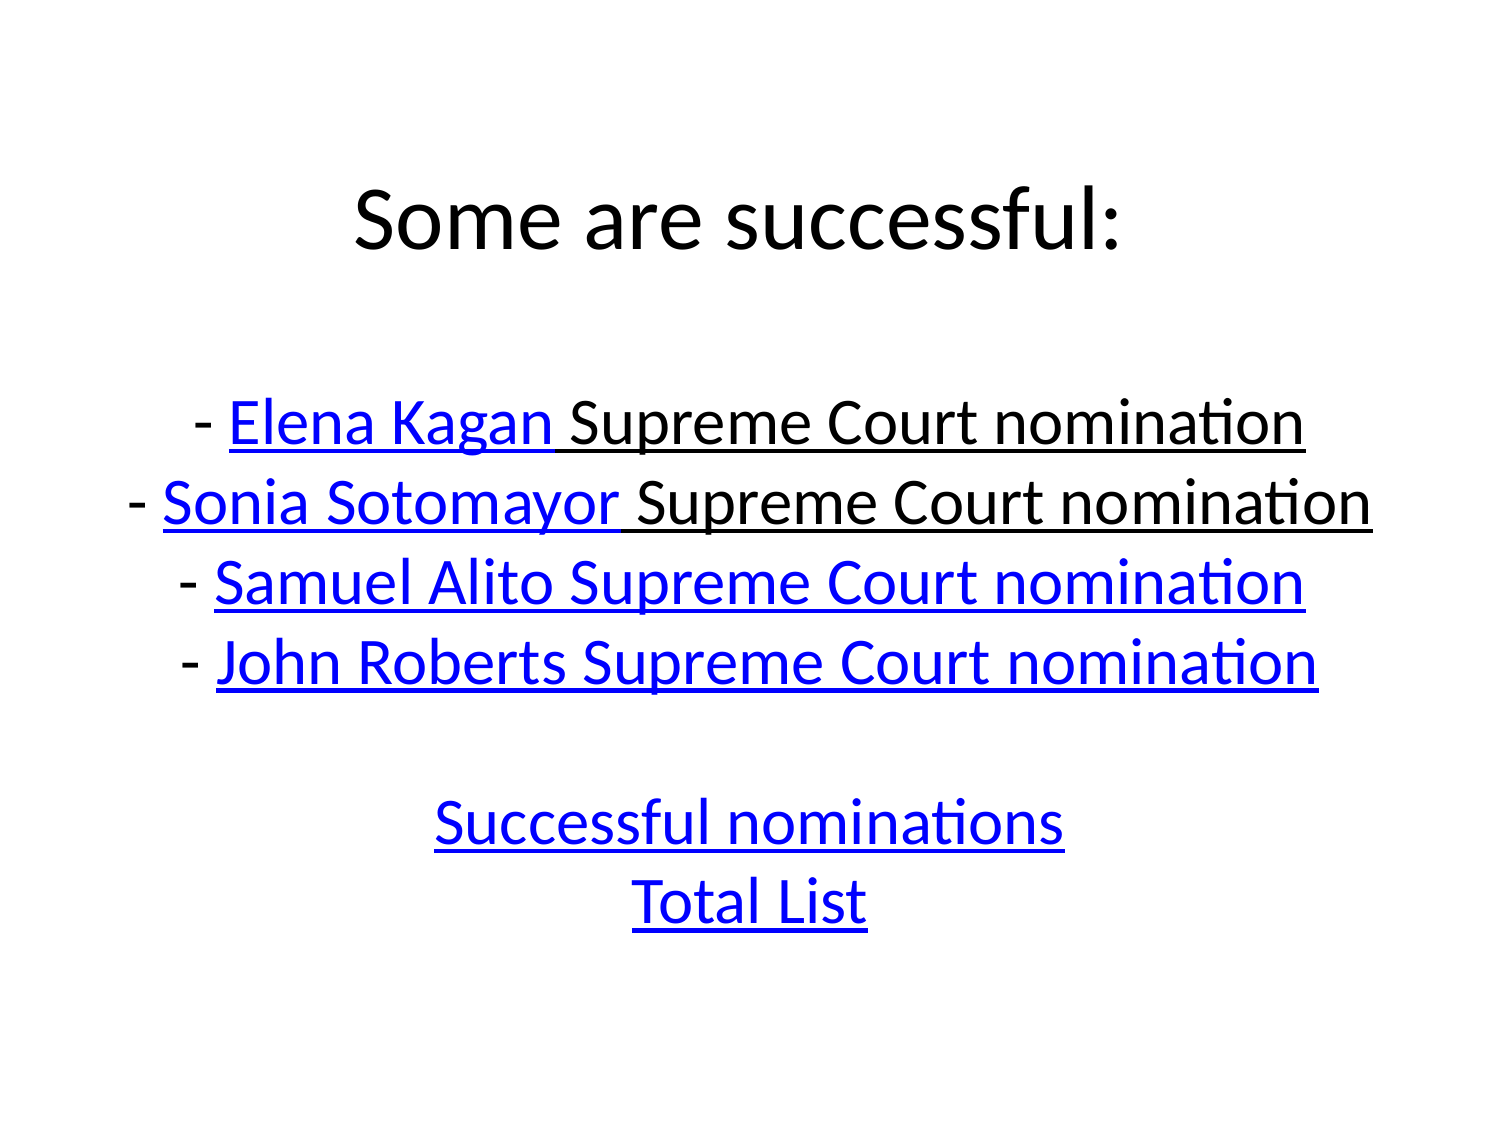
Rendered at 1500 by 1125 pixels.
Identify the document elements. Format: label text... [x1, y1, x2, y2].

title Some are successful: - Elena Kagan Supreme Court nomination - Sonia Sotomayor Supreme Court nomination - Samuel Alito Supreme Court nomination - John Roberts Supreme Court nomination Successful nominations Total List [74, 44, 1426, 1051]
